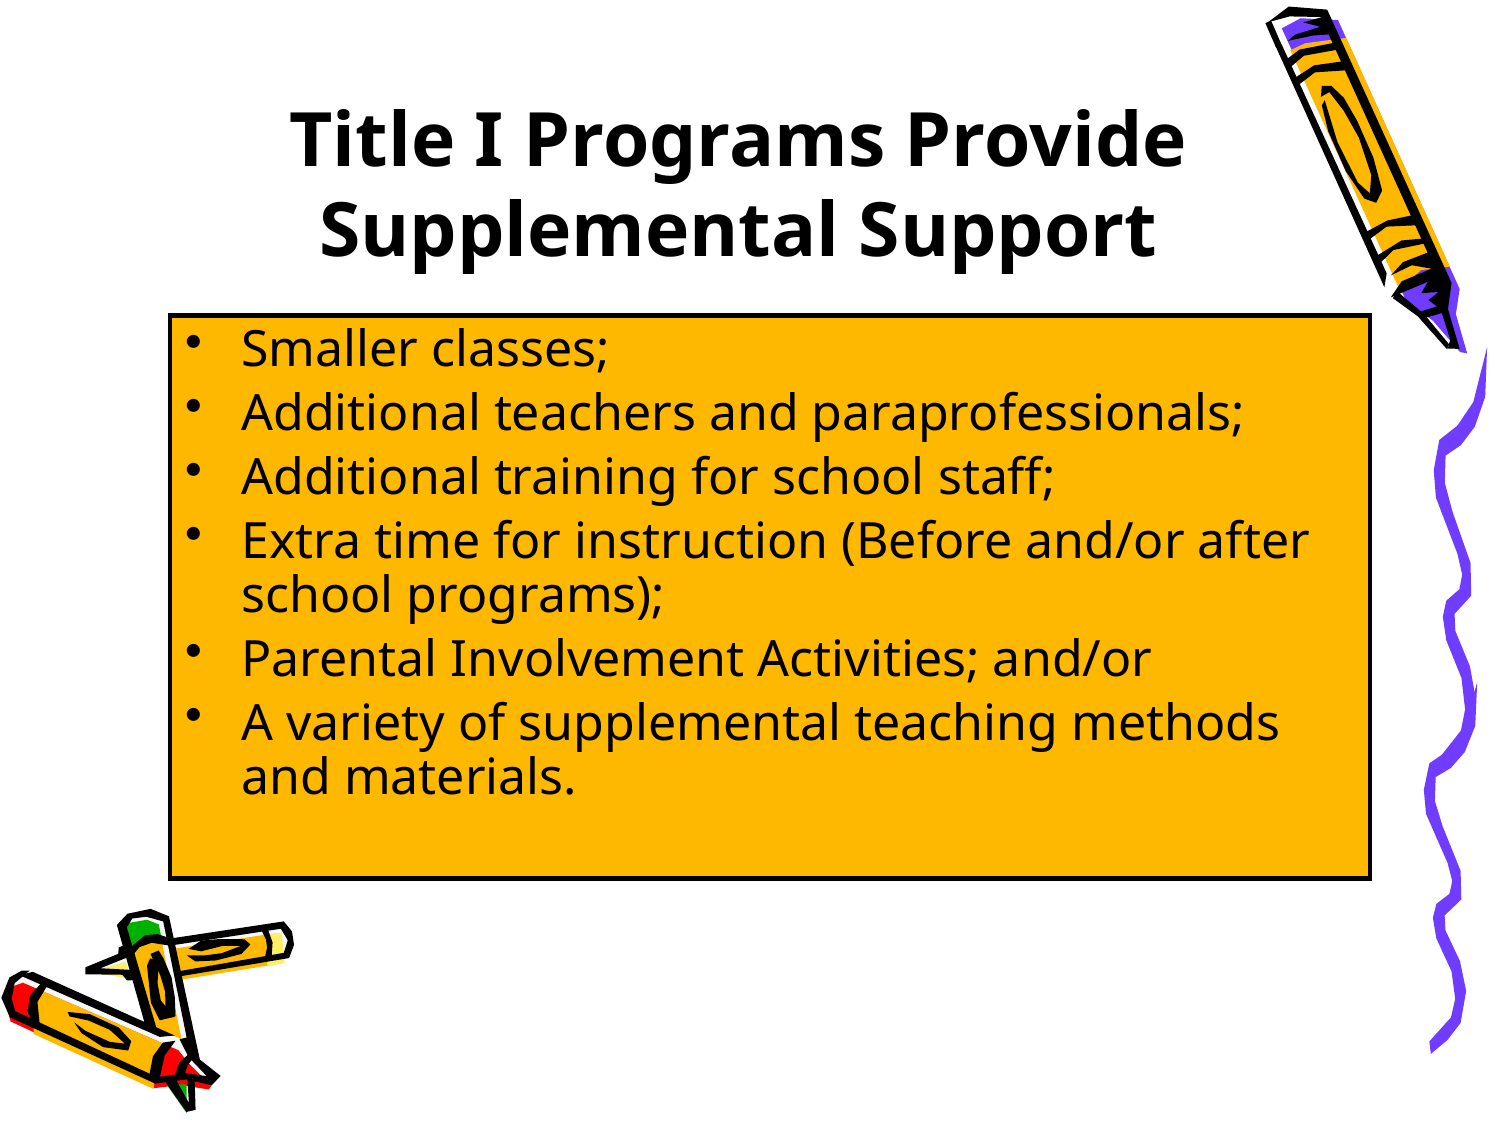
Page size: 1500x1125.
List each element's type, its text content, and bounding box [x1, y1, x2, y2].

text_box Smaller classes; Additional teachers and paraprofessionals; Additional training for school staff; Extra time for instruction (Before and/or after school programs); Parental Involvement Activities; and/or A variety of supplemental teaching methods and materials. [170, 315, 1371, 879]
text_box Title I Programs Provide Supplemental Support [174, 50, 1302, 313]
